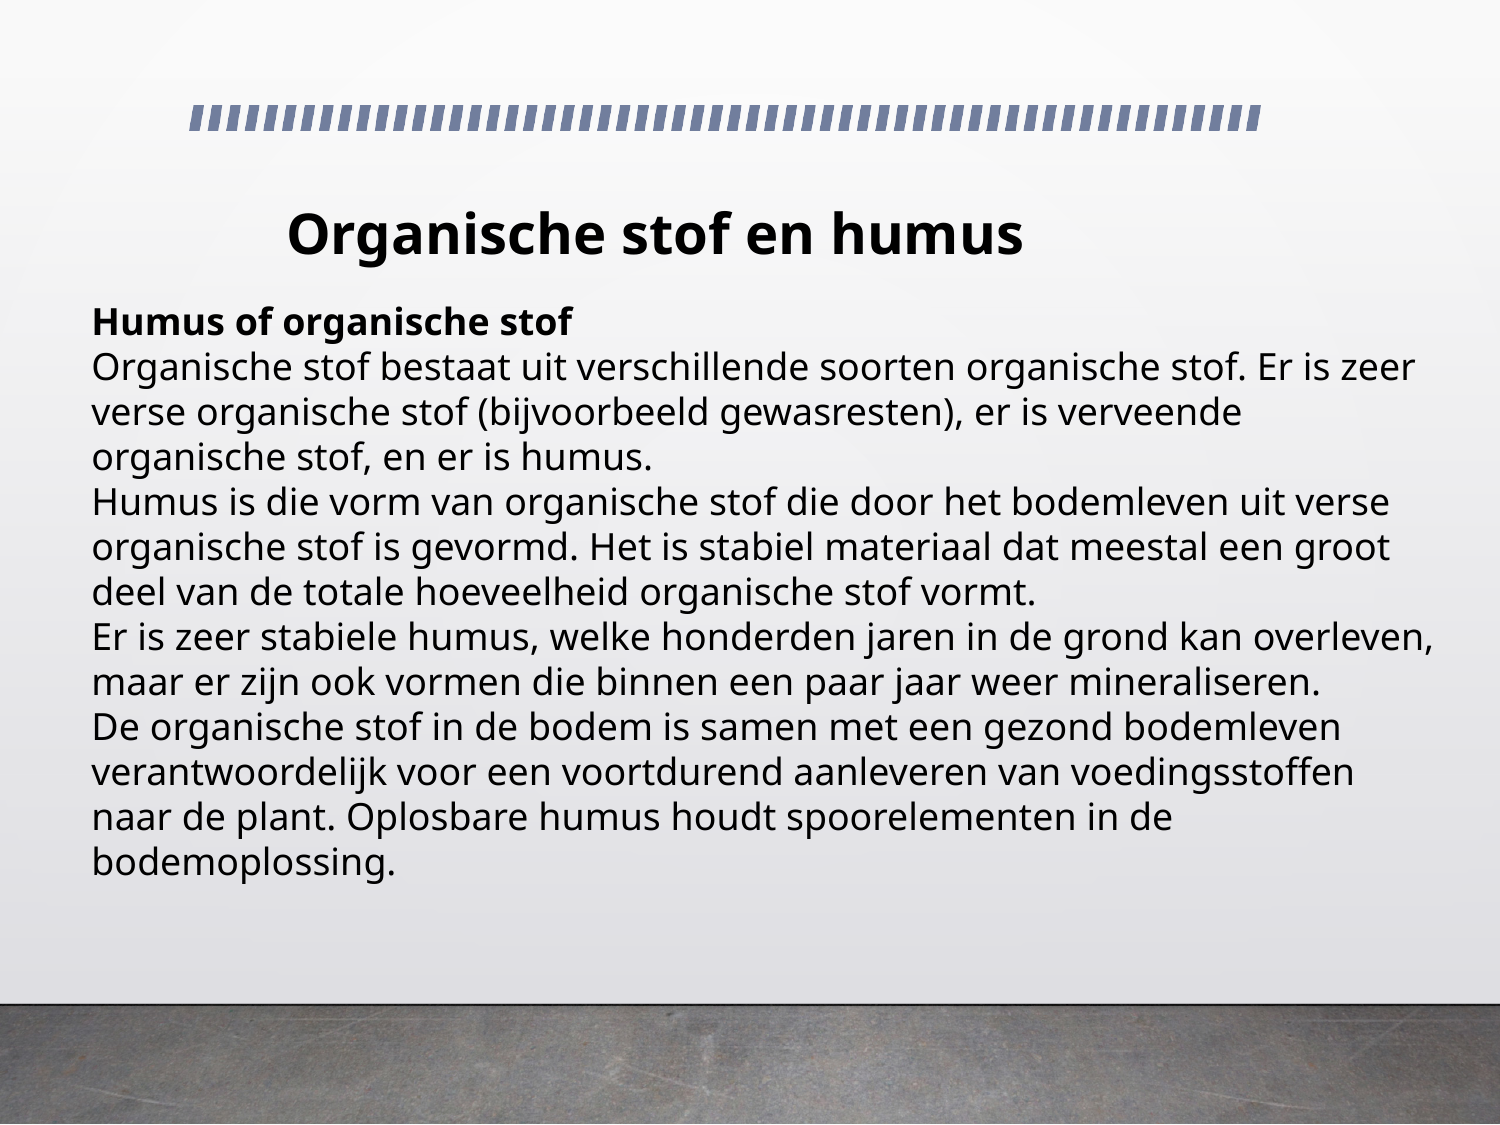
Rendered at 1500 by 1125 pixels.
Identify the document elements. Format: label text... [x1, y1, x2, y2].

title Organische stof en humus [112, 125, 1199, 268]
picture [0, 1004, 1500, 1124]
text_box Humus of organische stof Organische stof bestaat uit verschillende soorten organische stof. Er is zeer verse organische stof (bijvoorbeeld gewasresten), er is verveende organische stof, en er is humus. Humus is die vorm van organische stof die door het bodemleven uit verse organische stof is gevormd. Het is stabiel materiaal dat meestal een groot deel van de totale hoeveelheid organische stof vormt. Er is zeer stabiele humus, welke honderden jaren in de grond kan overleven, maar er zijn ook vormen die binnen een paar jaar weer mineraliseren. De organische stof in de bodem is samen met een gezond bodemleven verantwoordelijk voor een voortdurend aanleveren van voedingsstoffen naar de plant. Oplosbare humus houdt spoorelementen in de bodemoplossing. [76, 290, 1459, 891]
